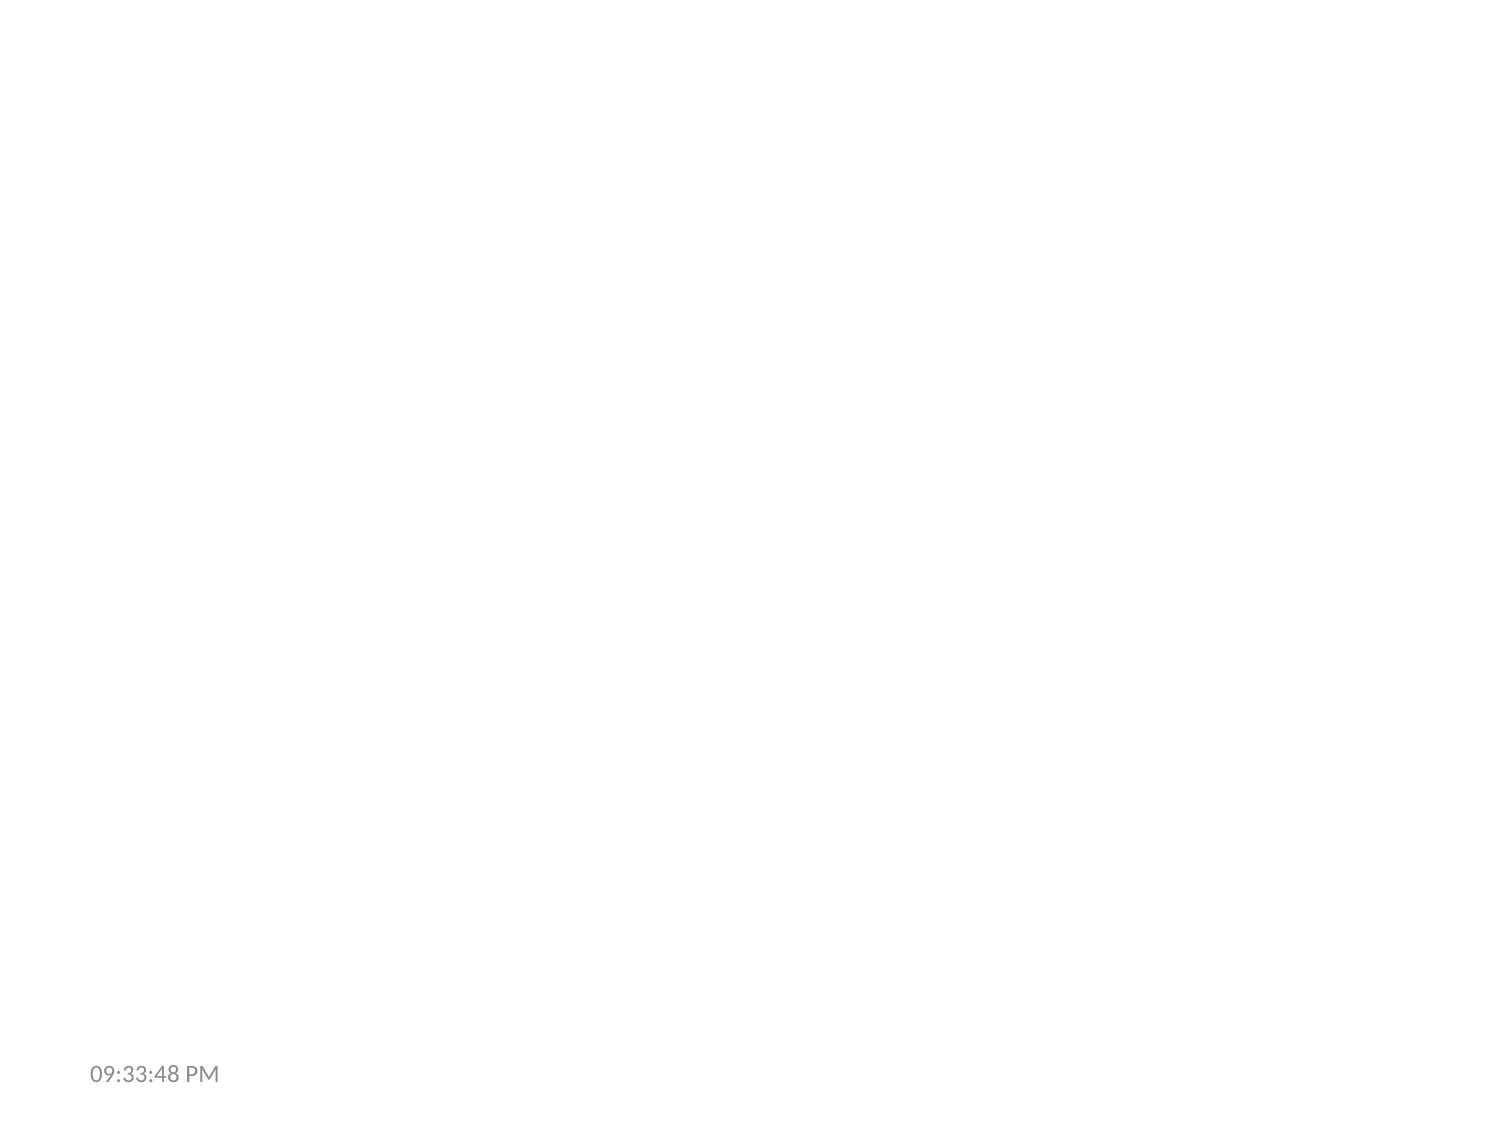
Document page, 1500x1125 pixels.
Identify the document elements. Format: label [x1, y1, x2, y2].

slide_number [75, 1042, 425, 1103]
